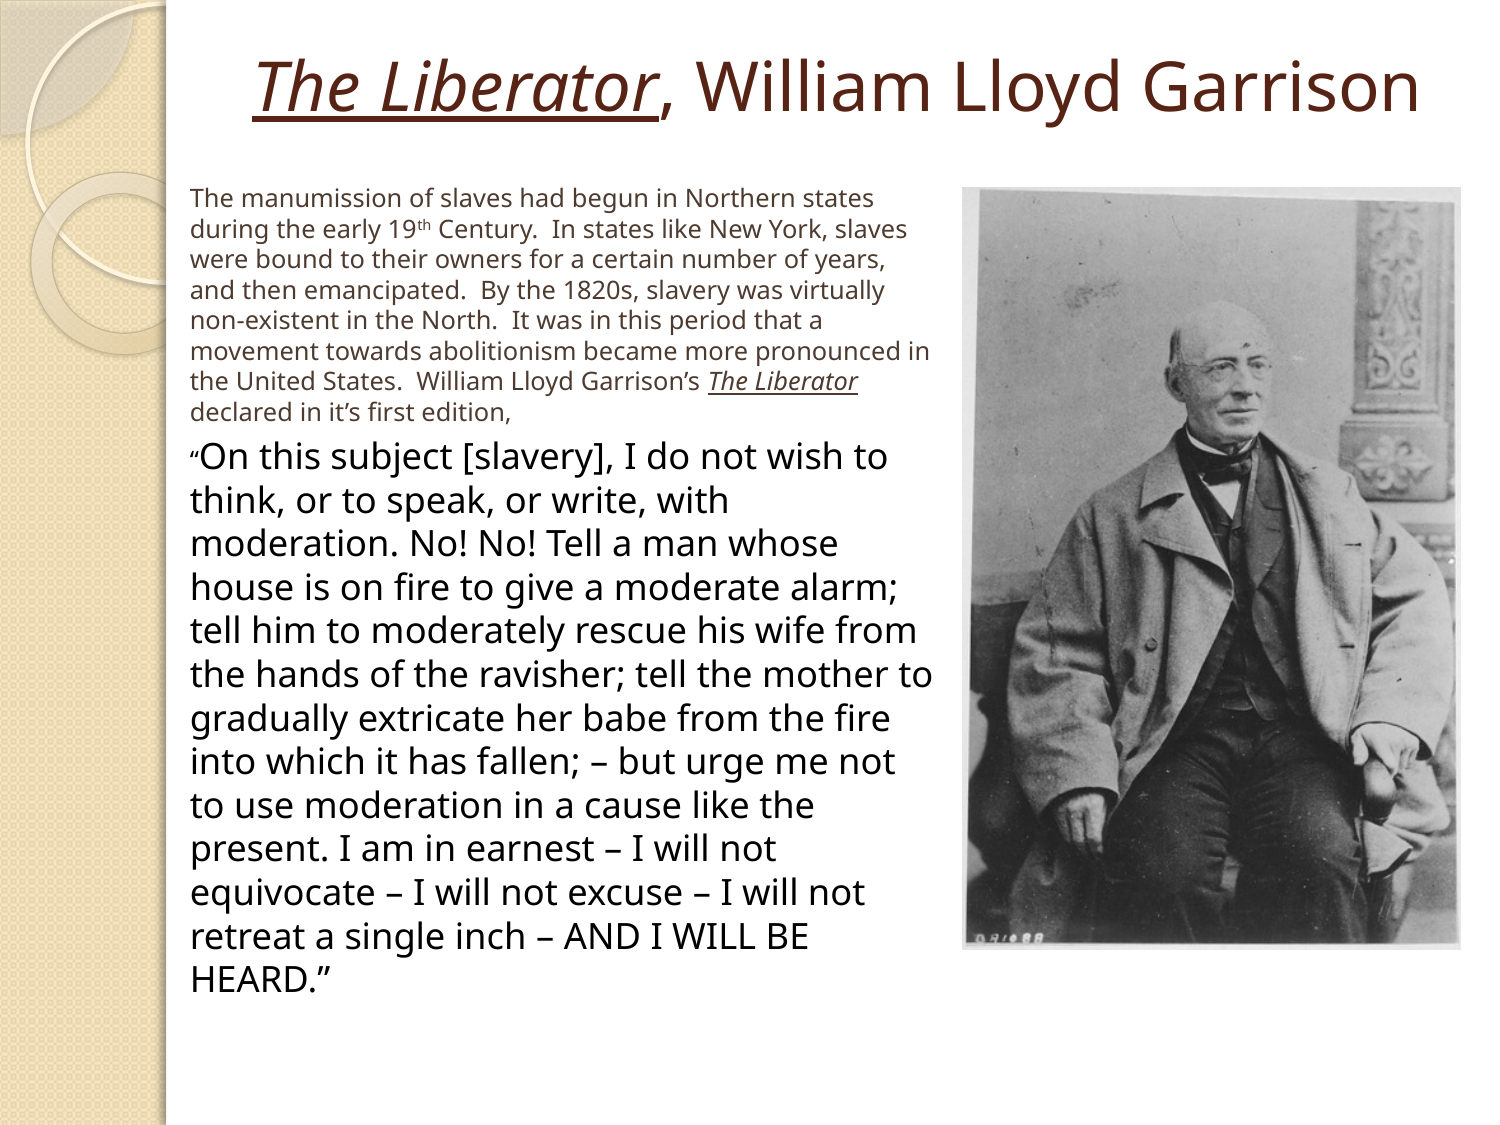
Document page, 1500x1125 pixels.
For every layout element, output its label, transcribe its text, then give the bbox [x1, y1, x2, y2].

list The manumission of slaves had begun in Northern states during the early 19th Century. In states like New York, slaves were bound to their owners for a certain number of years, and then emancipated. By the 1820s, slavery was virtually non-existent in the North. It was in this period that a movement towards abolitionism became more pronounced in the United States. William Lloyd Garrison’s The Liberator declared in it’s first edition, “On this subject [slavery], I do not wish to think, or to speak, or write, with moderation. No! No! Tell a man whose house is on fire to give a moderate alarm; tell him to moderately rescue his wife from the hands of the ravisher; tell the mother to gradually extricate her babe from the fire into which it has fallen; – but urge me not to use moderation in a cause like the present. I am in earnest – I will not equivocate – I will not excuse – I will not retreat a single inch – AND I WILL BE HEARD.” [174, 174, 950, 1015]
title The Liberator, William Lloyd Garrison [237, 24, 1468, 143]
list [962, 187, 1461, 951]
